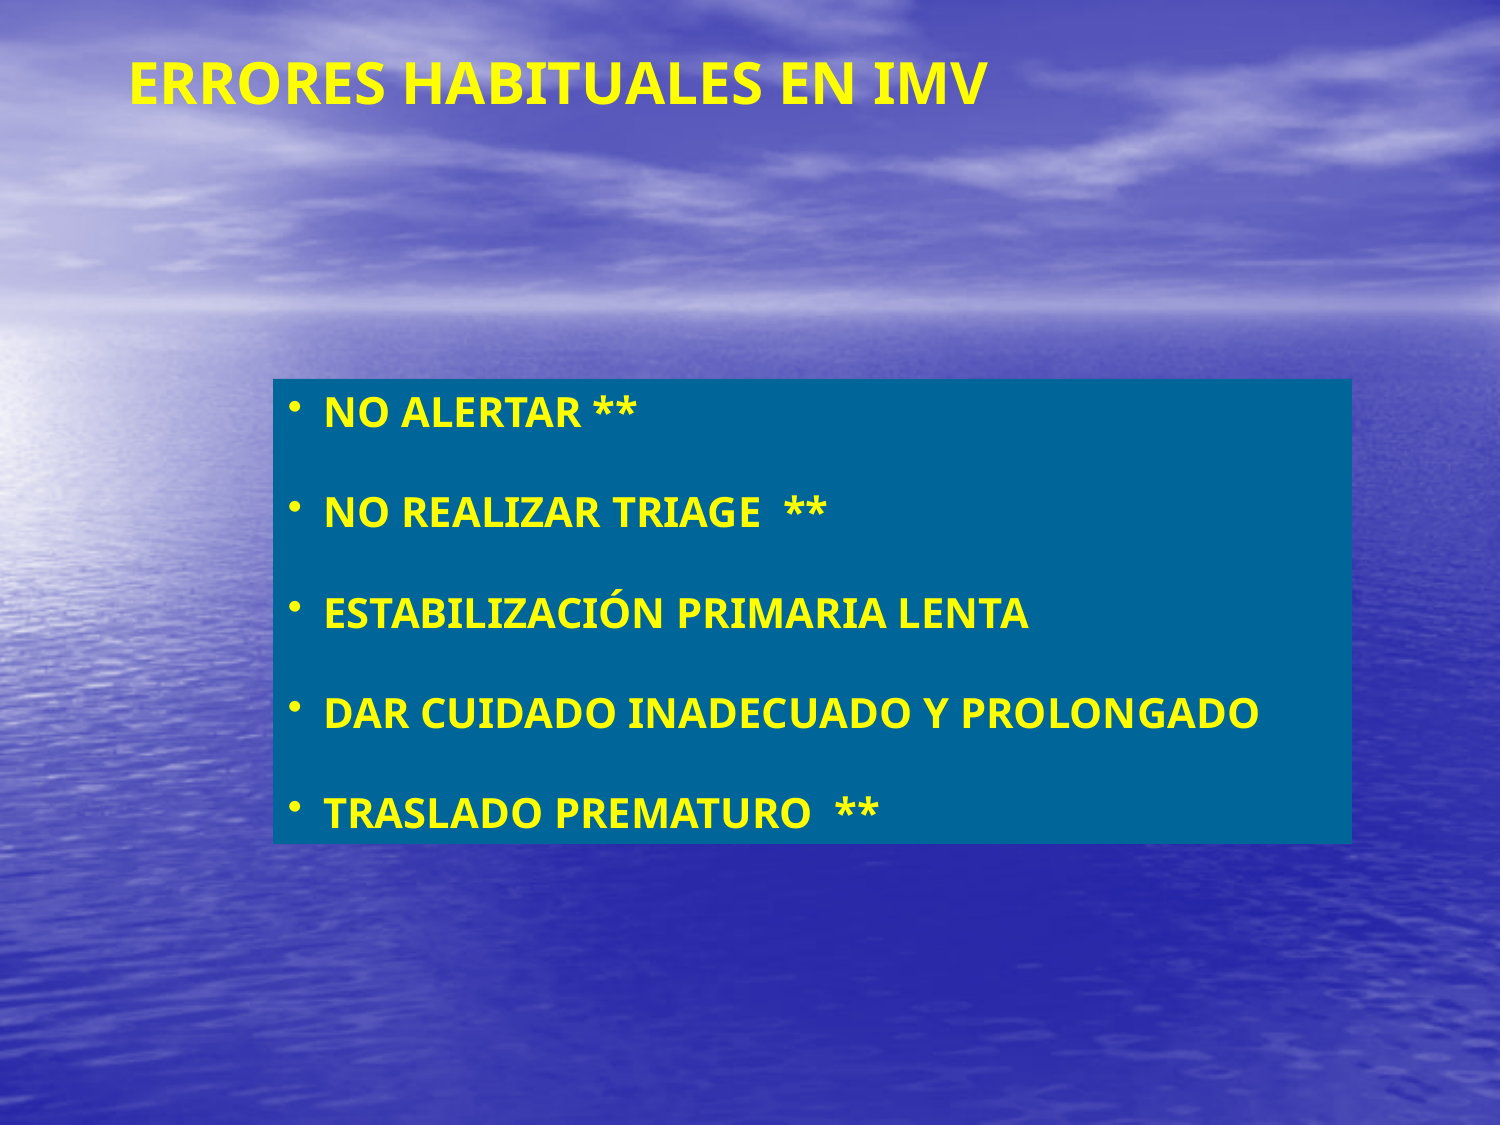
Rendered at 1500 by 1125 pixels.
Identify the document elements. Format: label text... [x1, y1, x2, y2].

title ERRORES HABITUALES EN IMV [112, 24, 1388, 138]
text_box NO ALERTAR ** NO REALIZAR TRIAGE ** ESTABILIZACIÓN PRIMARIA LENTA DAR CUIDADO INADECUADO Y PROLONGADO TRASLADO PREMATURO ** [273, 378, 1352, 844]
